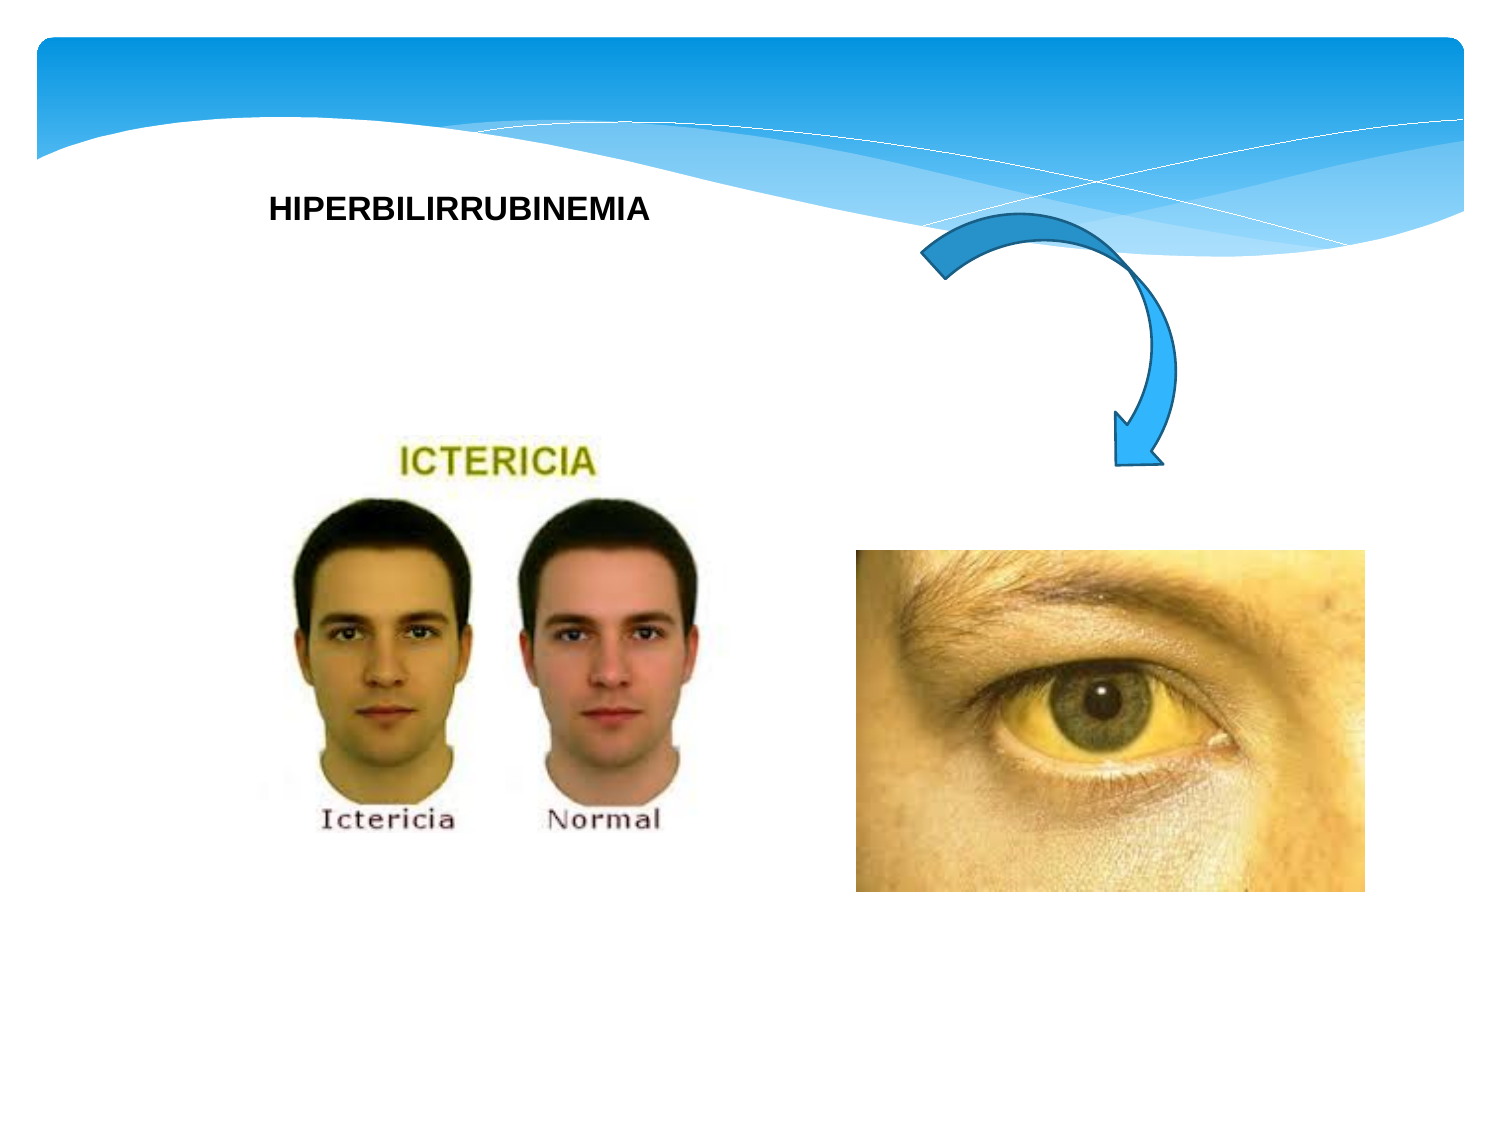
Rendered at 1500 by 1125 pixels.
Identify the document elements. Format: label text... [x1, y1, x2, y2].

text_box HIPERBILIRRUBINEMIA [253, 172, 975, 258]
picture [855, 550, 1365, 892]
text_box [920, 212, 1178, 467]
picture [253, 435, 750, 833]
